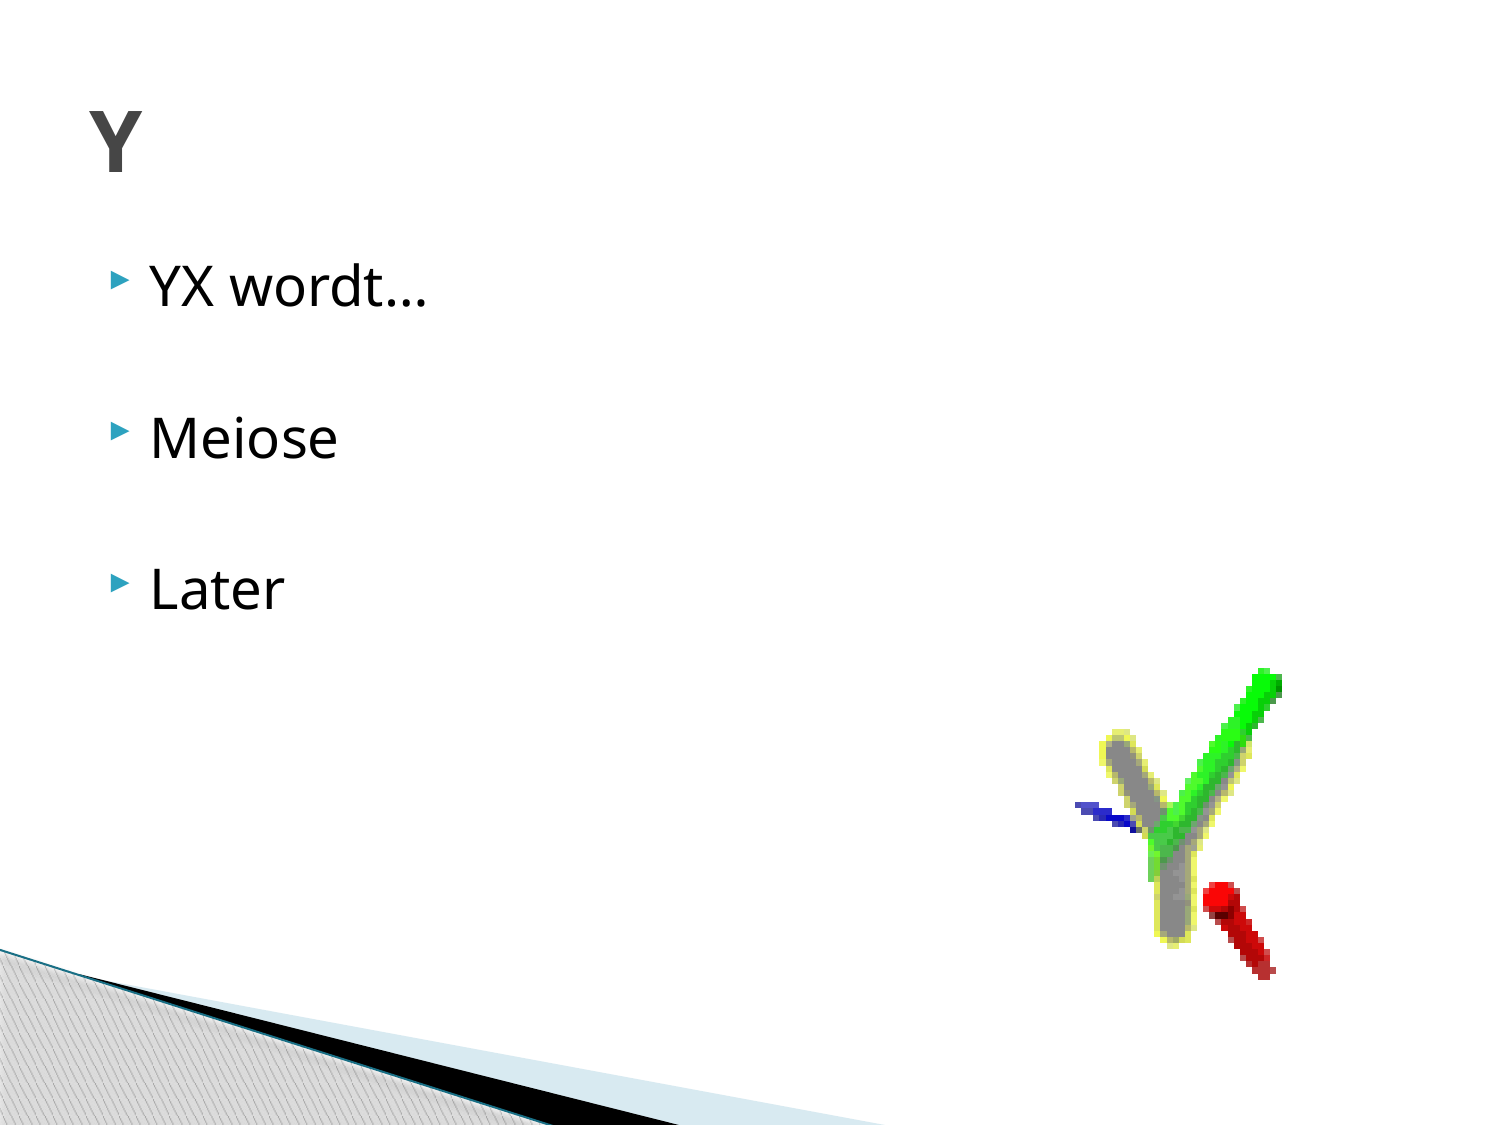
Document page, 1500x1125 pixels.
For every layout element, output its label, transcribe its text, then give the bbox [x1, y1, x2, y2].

title Y [75, 45, 1425, 233]
picture [1045, 656, 1290, 1023]
list YX wordt… Meiose Later [75, 243, 1425, 986]
